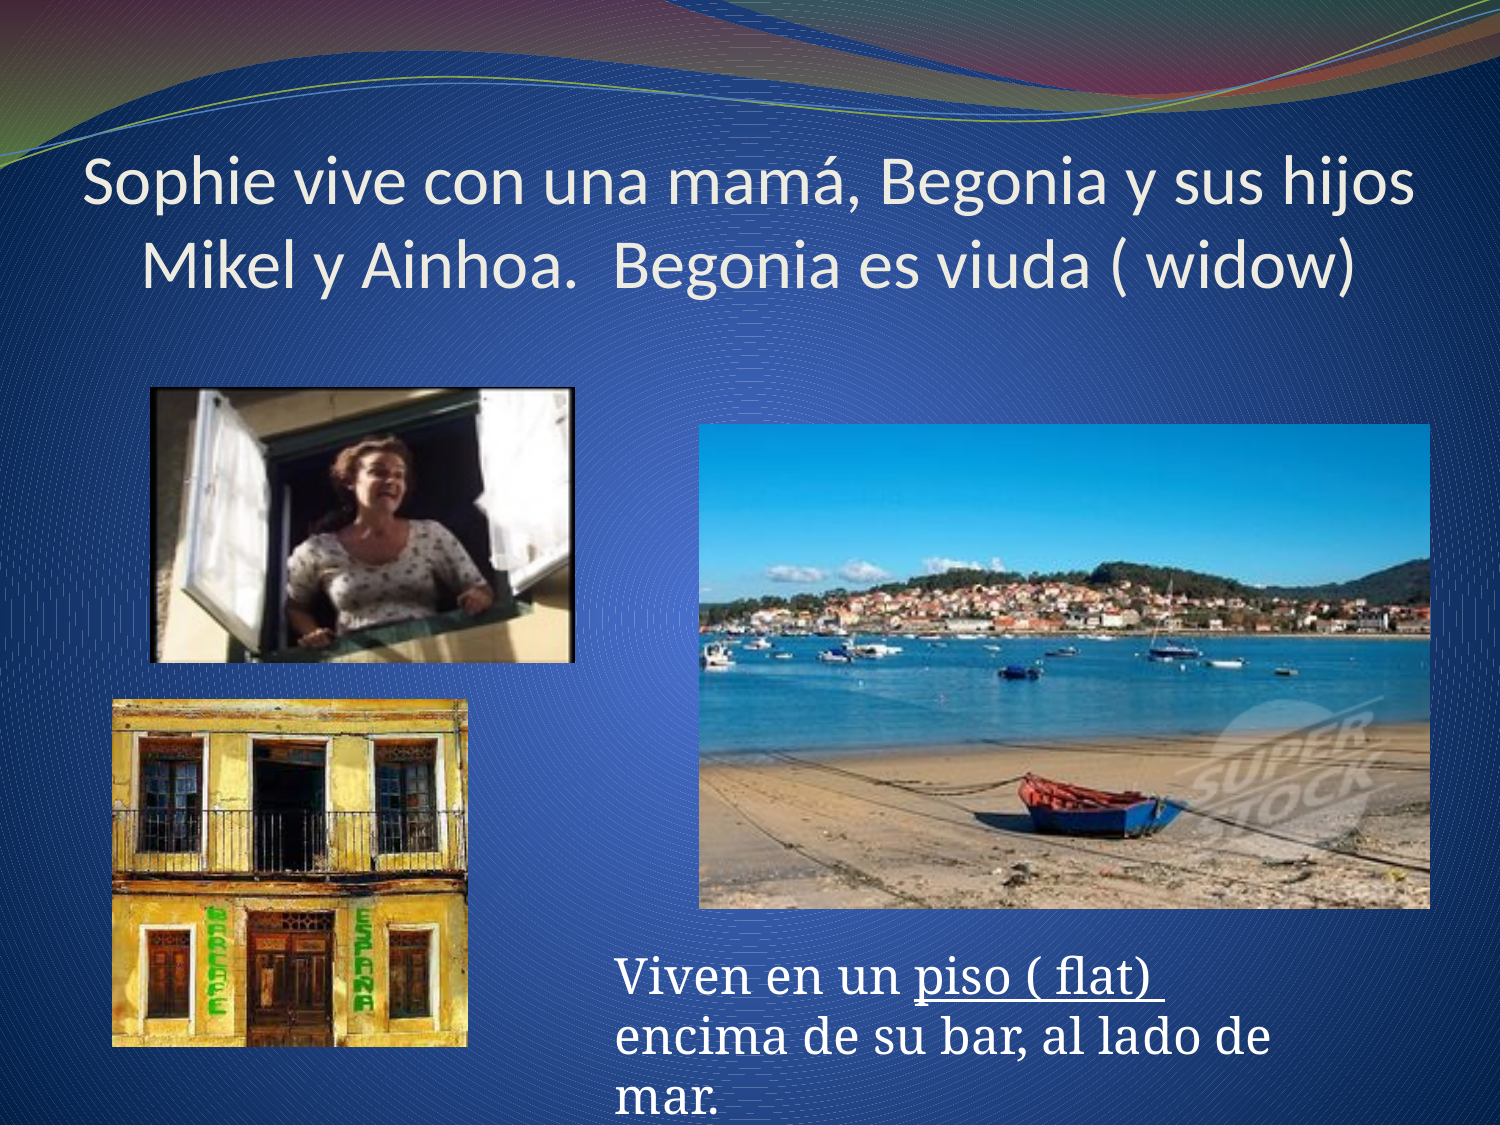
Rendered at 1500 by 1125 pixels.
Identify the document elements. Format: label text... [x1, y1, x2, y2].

title Sophie vive con una mamá, Begonia y sus hijos Mikel y Ainhoa. Begonia es viuda ( widow) [75, 115, 1425, 303]
picture [699, 482, 1430, 909]
picture [112, 699, 468, 1048]
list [149, 387, 576, 663]
text_box Viven en un piso ( flat) encima de su bar, al lado de mar. [599, 937, 1363, 1125]
